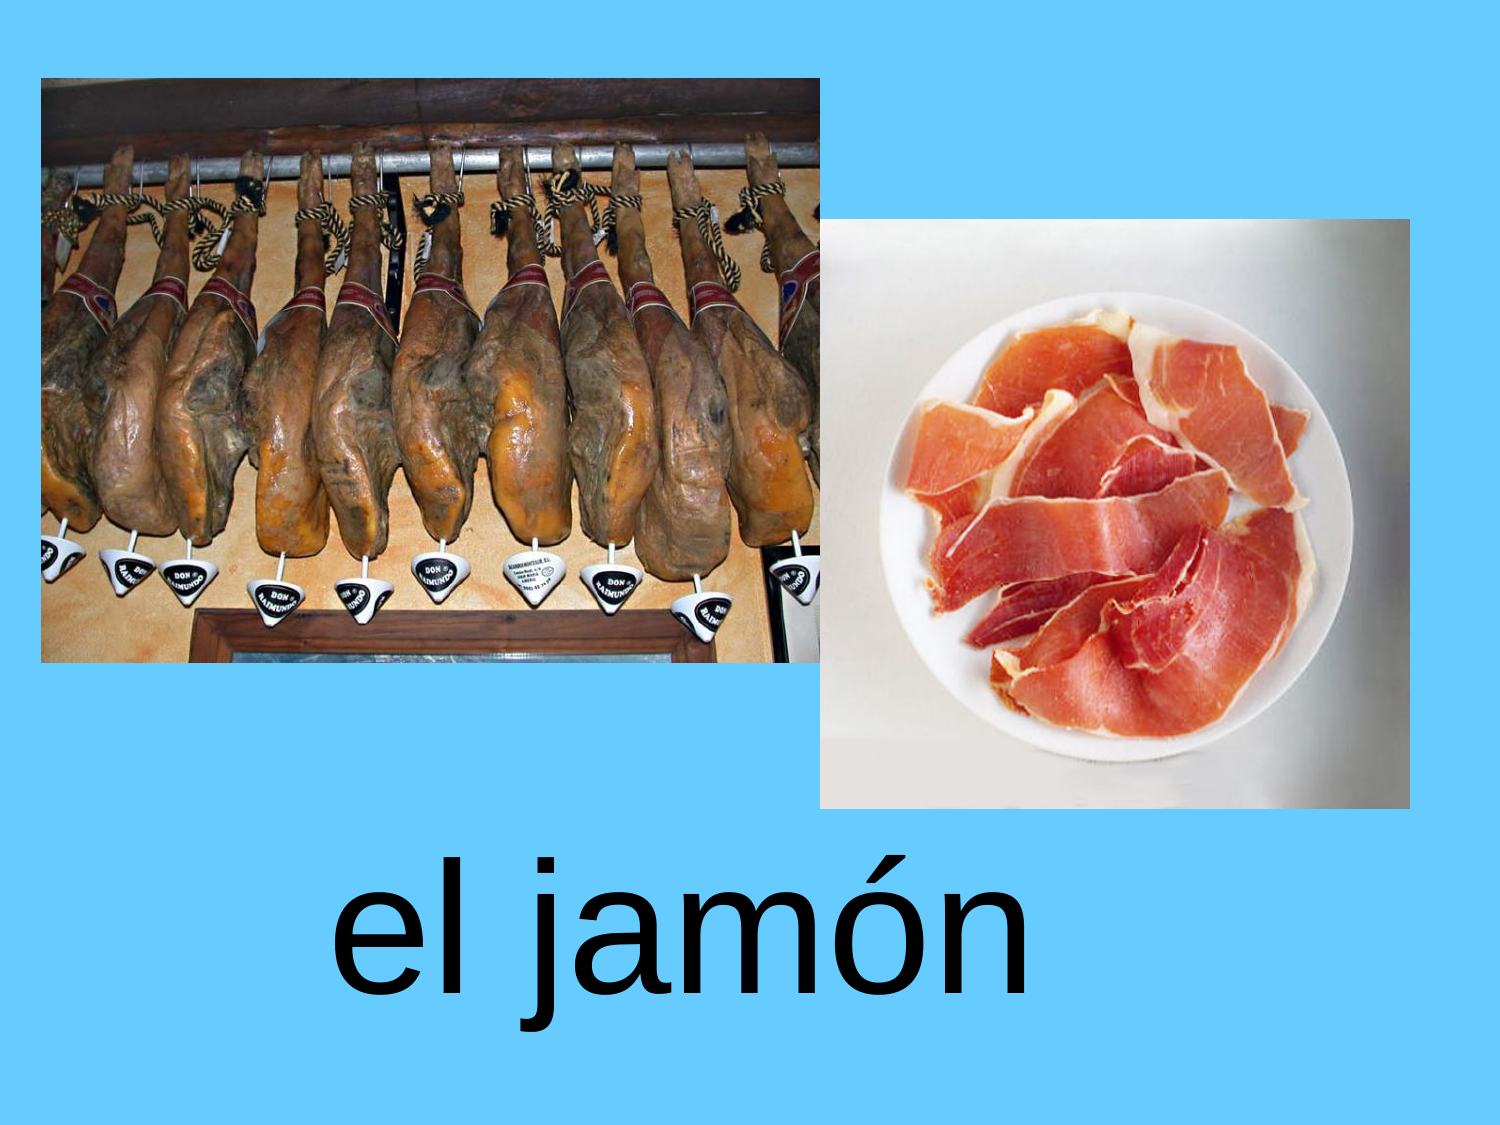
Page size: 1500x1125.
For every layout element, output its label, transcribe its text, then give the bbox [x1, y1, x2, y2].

picture [40, 77, 1411, 810]
text_box el jamón [312, 798, 1282, 1039]
